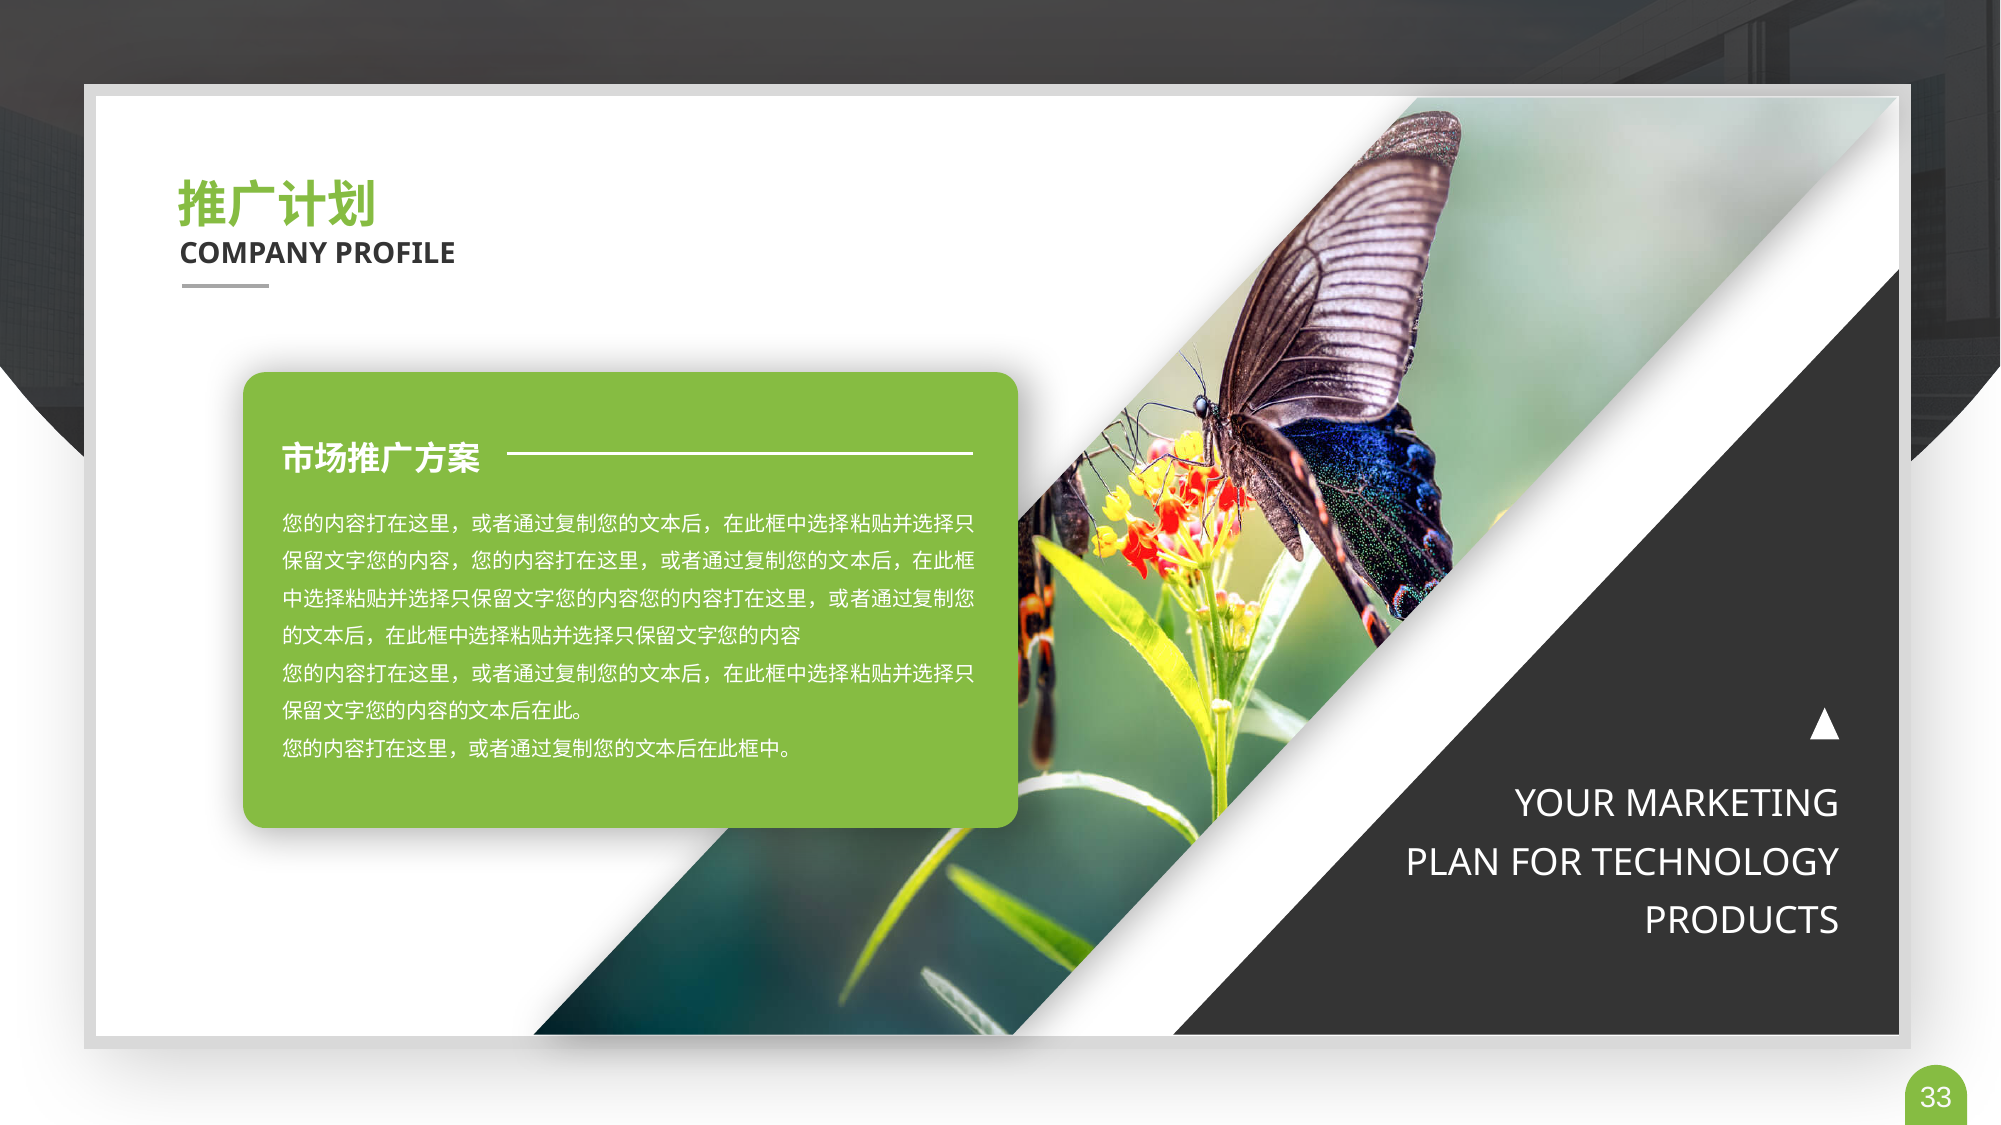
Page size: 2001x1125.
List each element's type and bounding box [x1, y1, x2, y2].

text_box [243, 372, 1019, 828]
text_box [531, 96, 1900, 1036]
text_box [1384, 707, 1840, 996]
text_box [1170, 266, 1900, 1036]
text_box [162, 146, 749, 312]
